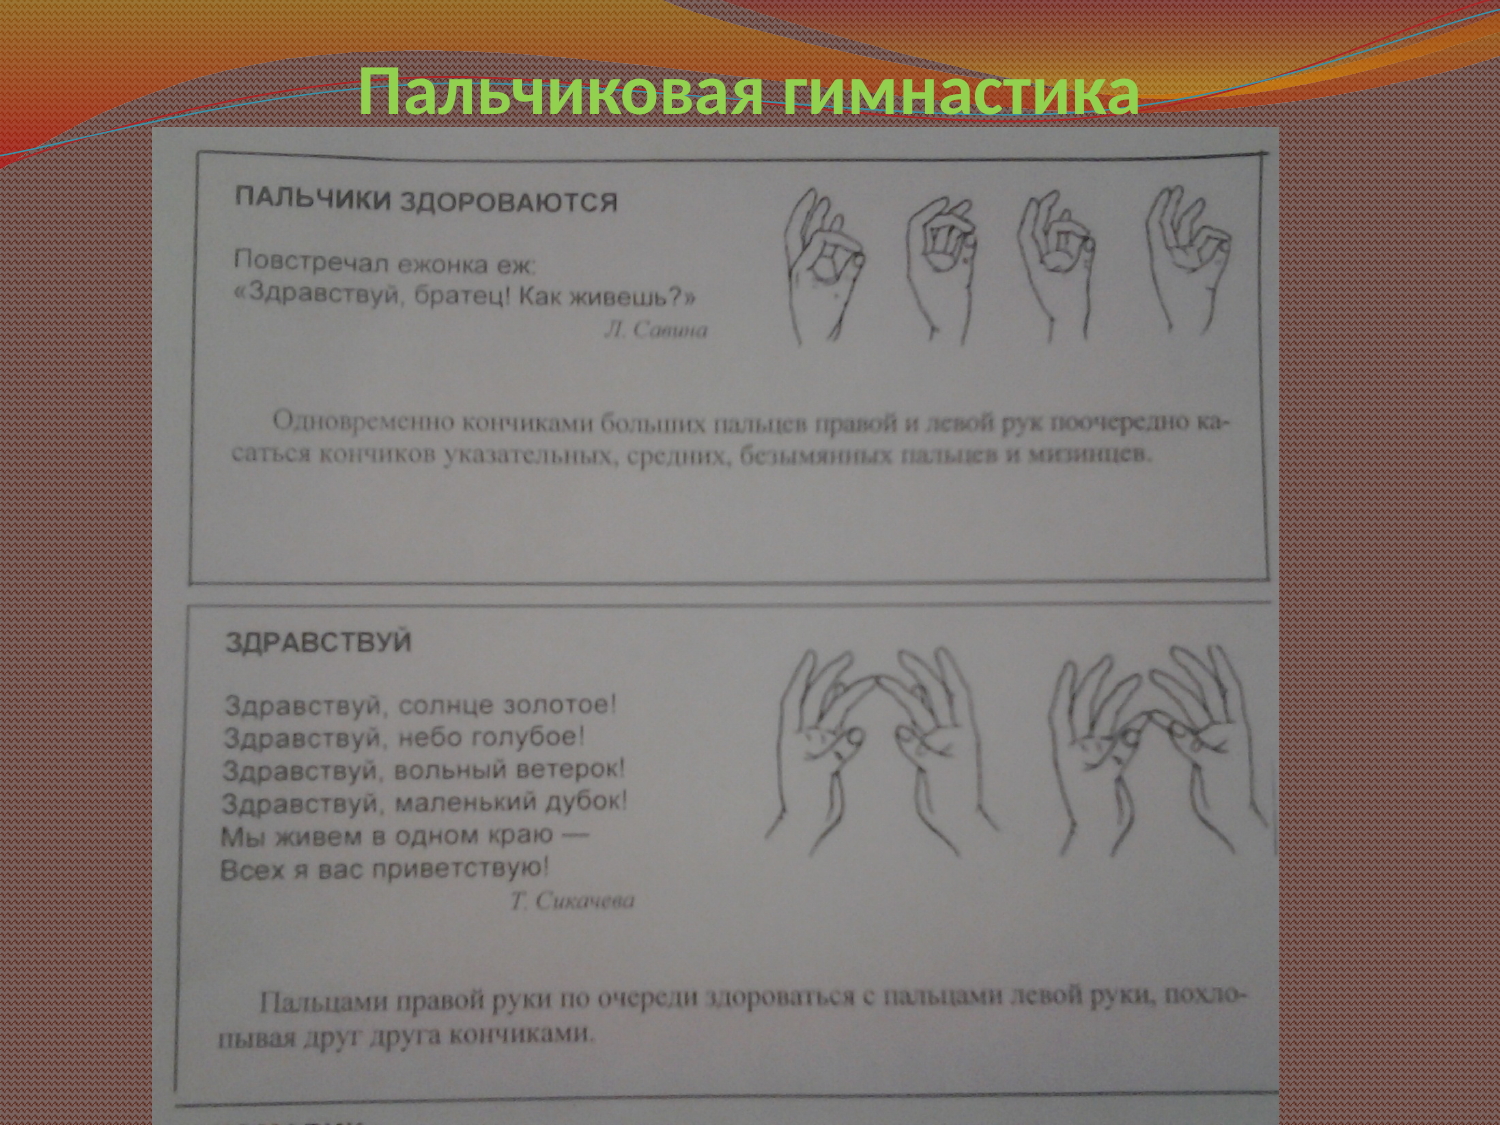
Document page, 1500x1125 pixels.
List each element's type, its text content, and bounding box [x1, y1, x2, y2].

title Пальчиковая гимнастика [74, 34, 1426, 130]
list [152, 126, 1279, 1125]
